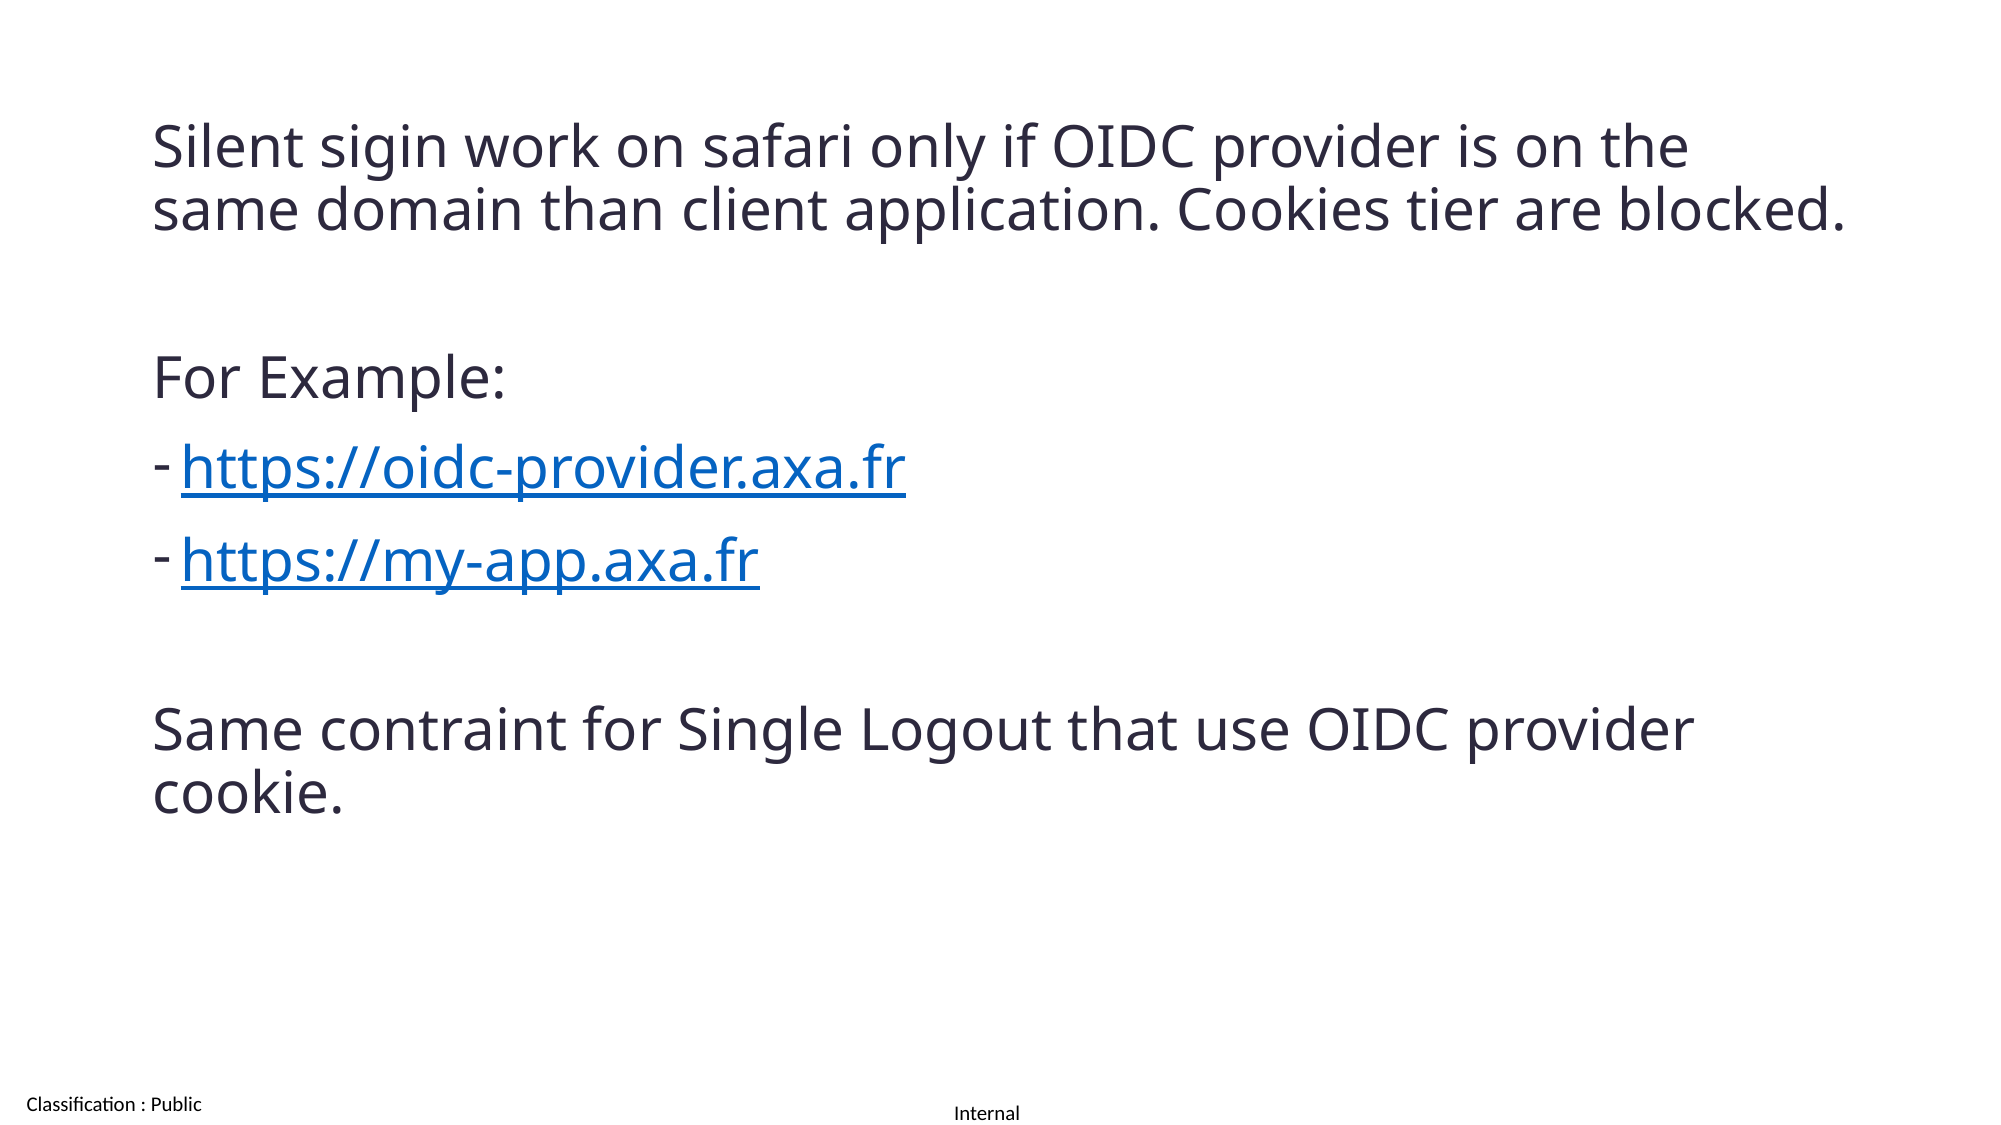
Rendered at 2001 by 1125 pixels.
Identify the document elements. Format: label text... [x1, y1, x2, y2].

list Silent sigin work on safari only if OIDC provider is on the same domain than client application. Cookies tier are blocked. For Example: https://oidc-provider.axa.fr https://my-app.axa.fr Same contraint for Single Logout that use OIDC provider cookie. [137, 110, 1863, 1014]
